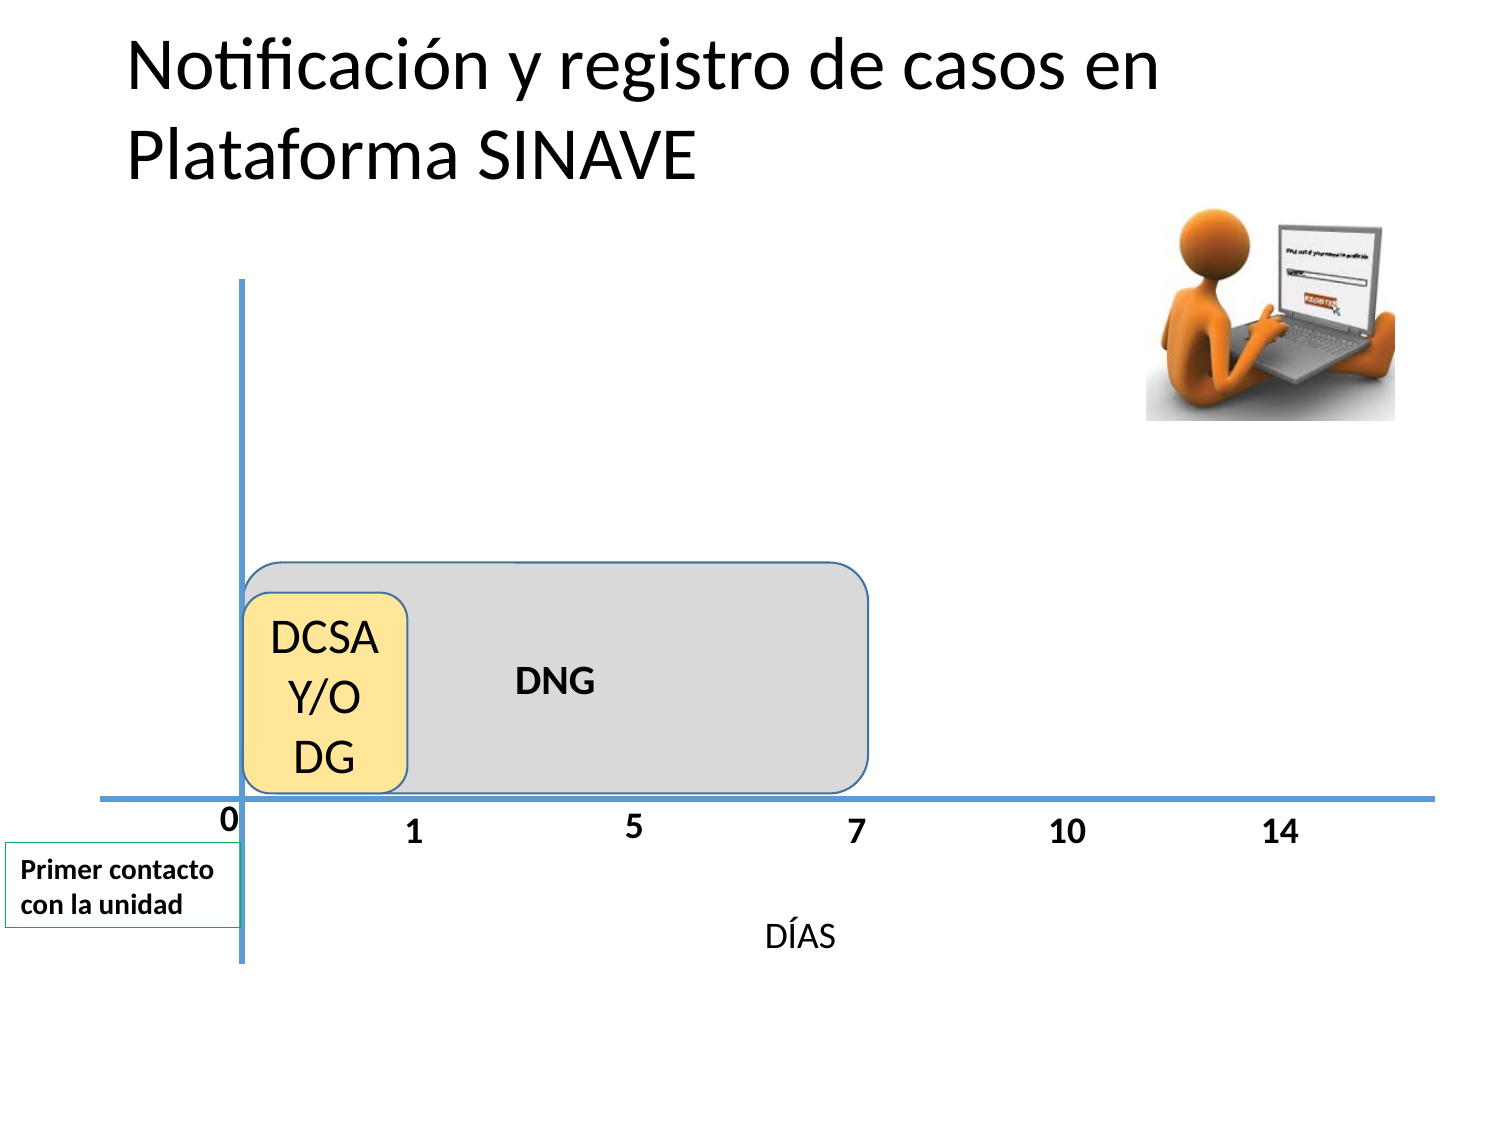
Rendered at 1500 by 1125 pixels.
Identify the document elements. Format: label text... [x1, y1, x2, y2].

text_box 1 [389, 799, 426, 859]
text_box Notificación y registro de casos en Plataforma SINAVE [112, 7, 1388, 202]
picture [1146, 172, 1395, 421]
text_box 0 [194, 786, 241, 798]
text_box 0 [194, 799, 241, 842]
text_box Primer contacto con la unidad [5, 842, 241, 928]
text_box 7 [832, 799, 868, 859]
text_box 0 [243, 799, 254, 847]
text_box 5 [610, 793, 646, 798]
text_box DÍAS [749, 903, 892, 964]
text_box DCSA Y/O DG [243, 591, 409, 795]
text_box 5 [610, 799, 646, 854]
text_box DNG [245, 561, 870, 795]
text_box 10 [1033, 799, 1105, 859]
text_box 0 [243, 786, 254, 798]
text_box 14 [1246, 799, 1317, 859]
